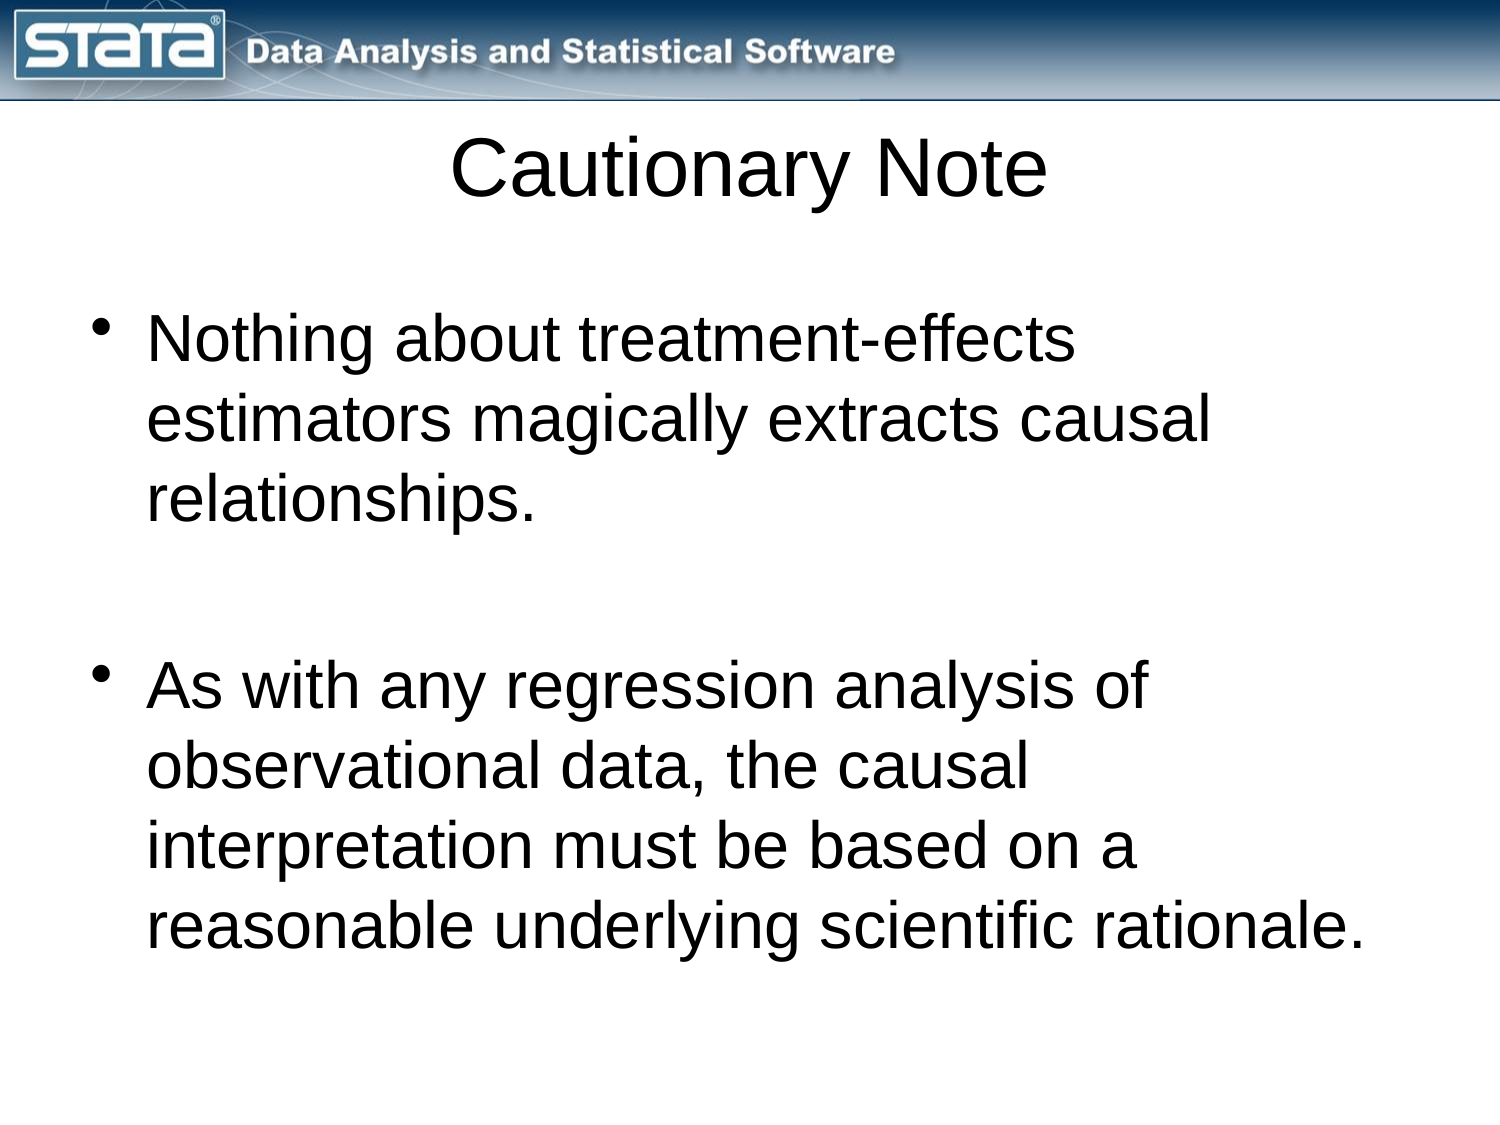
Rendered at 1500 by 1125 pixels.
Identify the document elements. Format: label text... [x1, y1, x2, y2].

picture [0, 0, 1500, 102]
list Nothing about treatment-effects estimators magically extracts causal relationships. As with any regression analysis of observational data, the causal interpretation must be based on a reasonable underlying scientific rationale. [75, 287, 1400, 1025]
title Cautionary Note [0, 108, 1500, 225]
